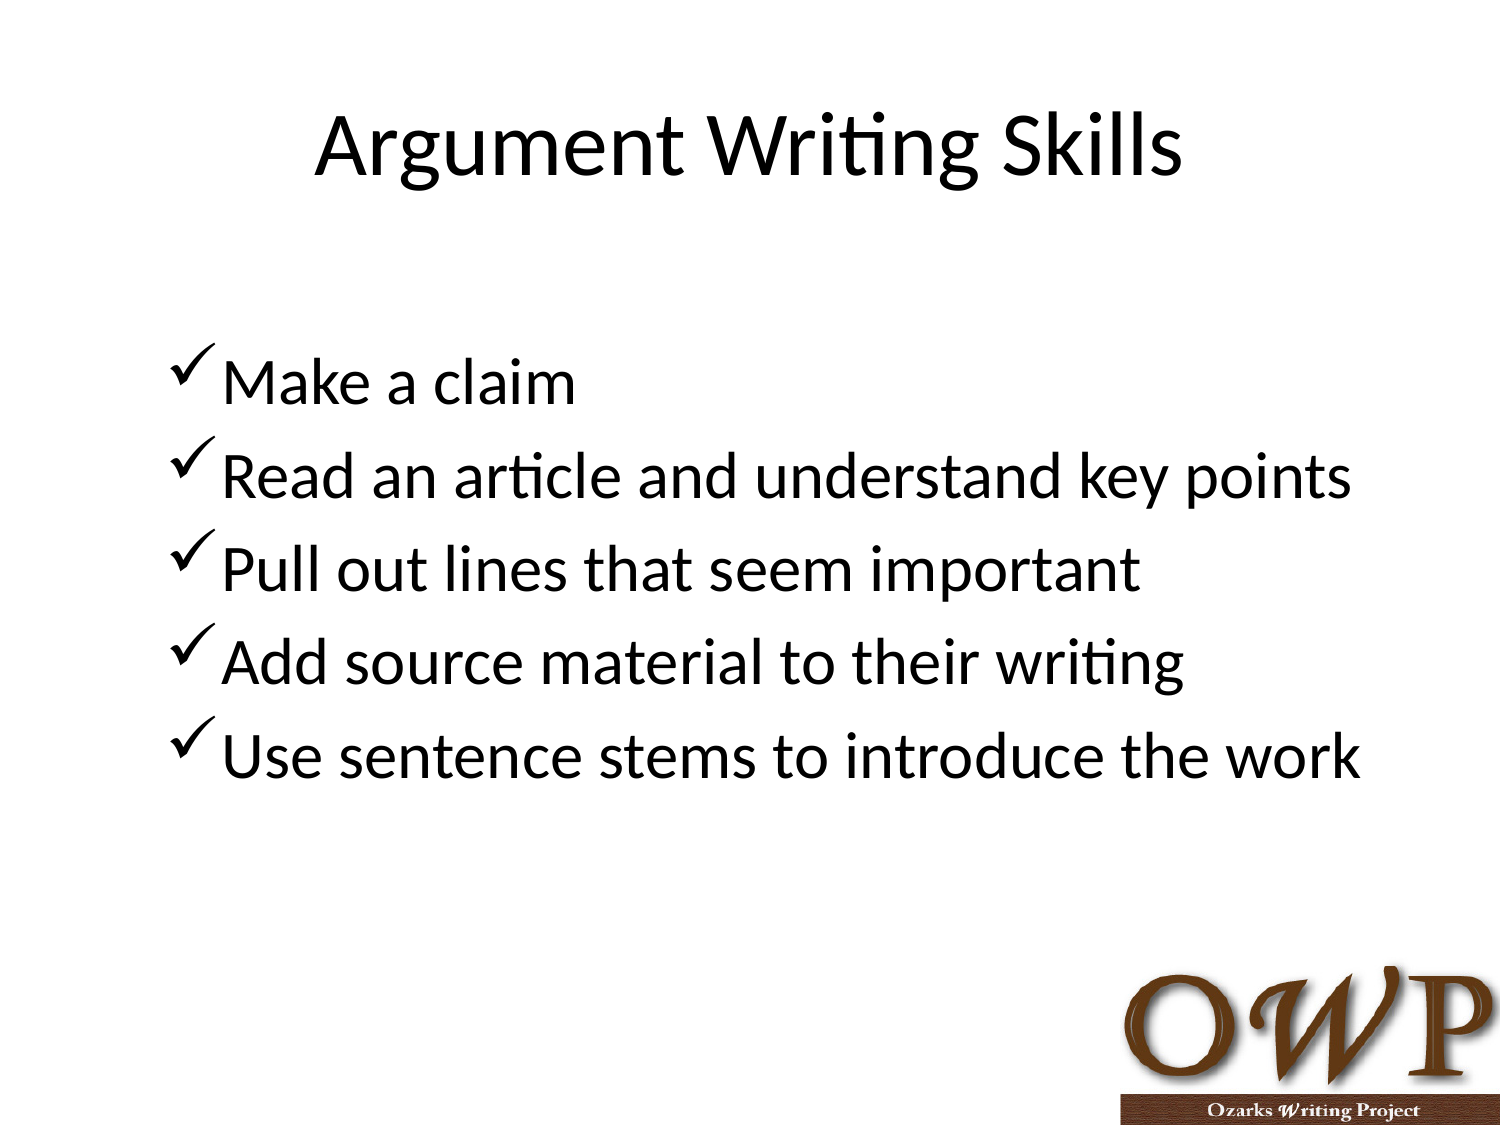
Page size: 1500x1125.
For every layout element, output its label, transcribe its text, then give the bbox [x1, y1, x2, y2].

picture [1120, 957, 1500, 1125]
title Argument Writing Skills [74, 44, 1426, 233]
list Make a claim Read an article and understand key points Pull out lines that seem important Add source material to their writing Use sentence stems to introduce the work [149, 237, 1413, 981]
